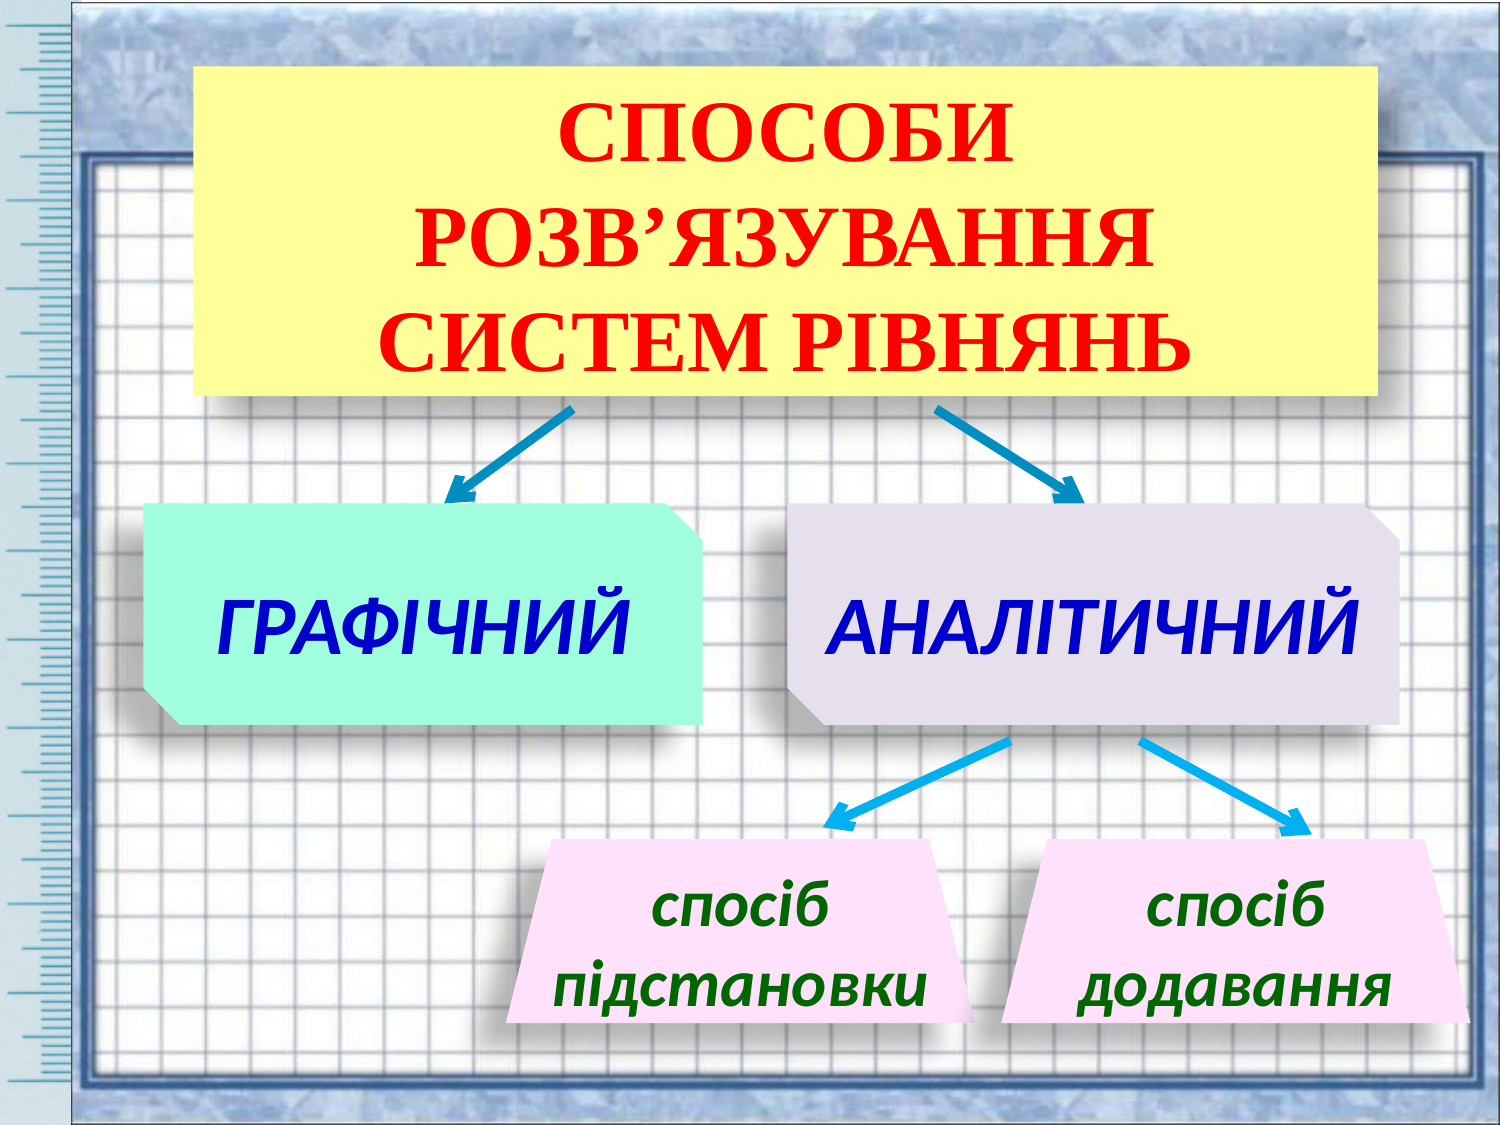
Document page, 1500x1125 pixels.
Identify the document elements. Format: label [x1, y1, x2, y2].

picture [0, 0, 1500, 1125]
text_box [935, 408, 1086, 504]
text_box [1139, 740, 1313, 835]
text_box [443, 408, 573, 504]
text_box [822, 740, 1011, 828]
